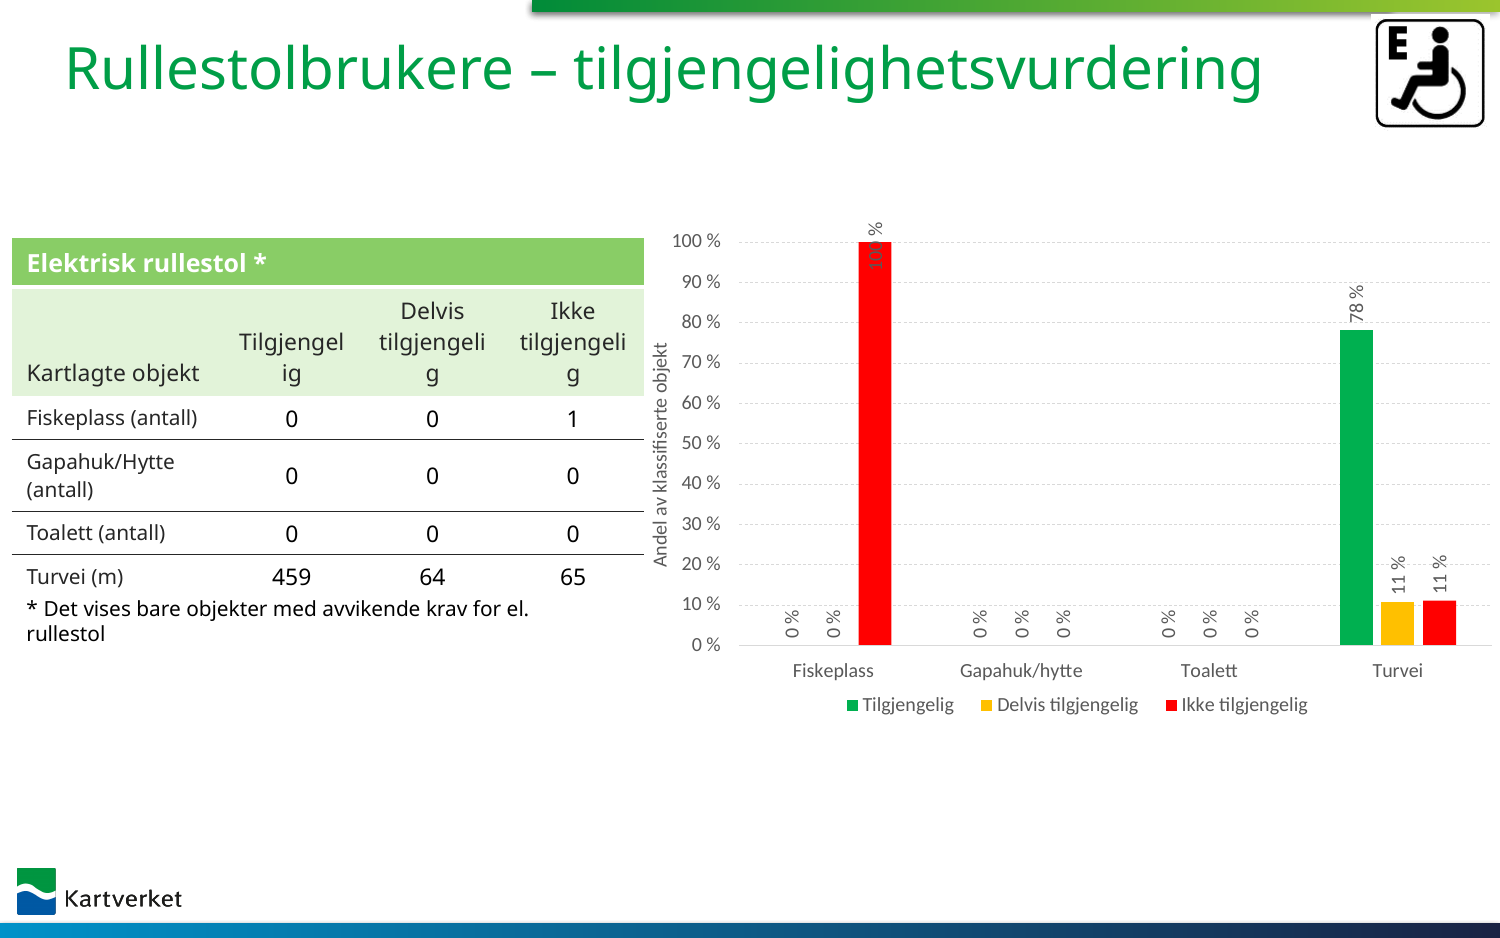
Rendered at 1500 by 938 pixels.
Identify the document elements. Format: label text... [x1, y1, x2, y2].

table_cell 459 [222, 555, 362, 588]
table_cell 0 [362, 512, 503, 554]
table_cell 0 [222, 396, 362, 439]
text_box Rullestolbrukere – tilgjengelighetsvurdering [49, 12, 1372, 109]
table_cell Toalett (antall) [12, 512, 222, 554]
table_cell 64 [362, 555, 503, 588]
picture [643, 218, 1500, 728]
table_cell Turvei (m) [12, 555, 222, 588]
table_cell Gapahuk/Hytte (antall) [12, 440, 222, 511]
table_cell 0 [503, 440, 638, 511]
table_cell 1 [503, 396, 638, 439]
table_cell Tilgjengelig [222, 289, 362, 396]
table_cell Delvis tilgjengelig [362, 289, 503, 396]
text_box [1371, 13, 1491, 133]
table_cell 0 [362, 396, 503, 439]
table_cell 0 [222, 440, 362, 511]
table_cell 0 [362, 440, 503, 511]
table_cell 65 [503, 555, 638, 598]
table_cell Fiskeplass (antall) [12, 396, 222, 439]
table_cell 0 [503, 512, 638, 554]
text_box * Det vises bare objekter med avvikende krav for el. rullestol [11, 588, 597, 653]
table_cell 0 [222, 512, 362, 554]
table_header Elektrisk rullestol * [12, 238, 638, 285]
table_cell Kartlagte objekt [12, 289, 222, 396]
table_cell Ikke tilgjengelig [503, 289, 638, 396]
